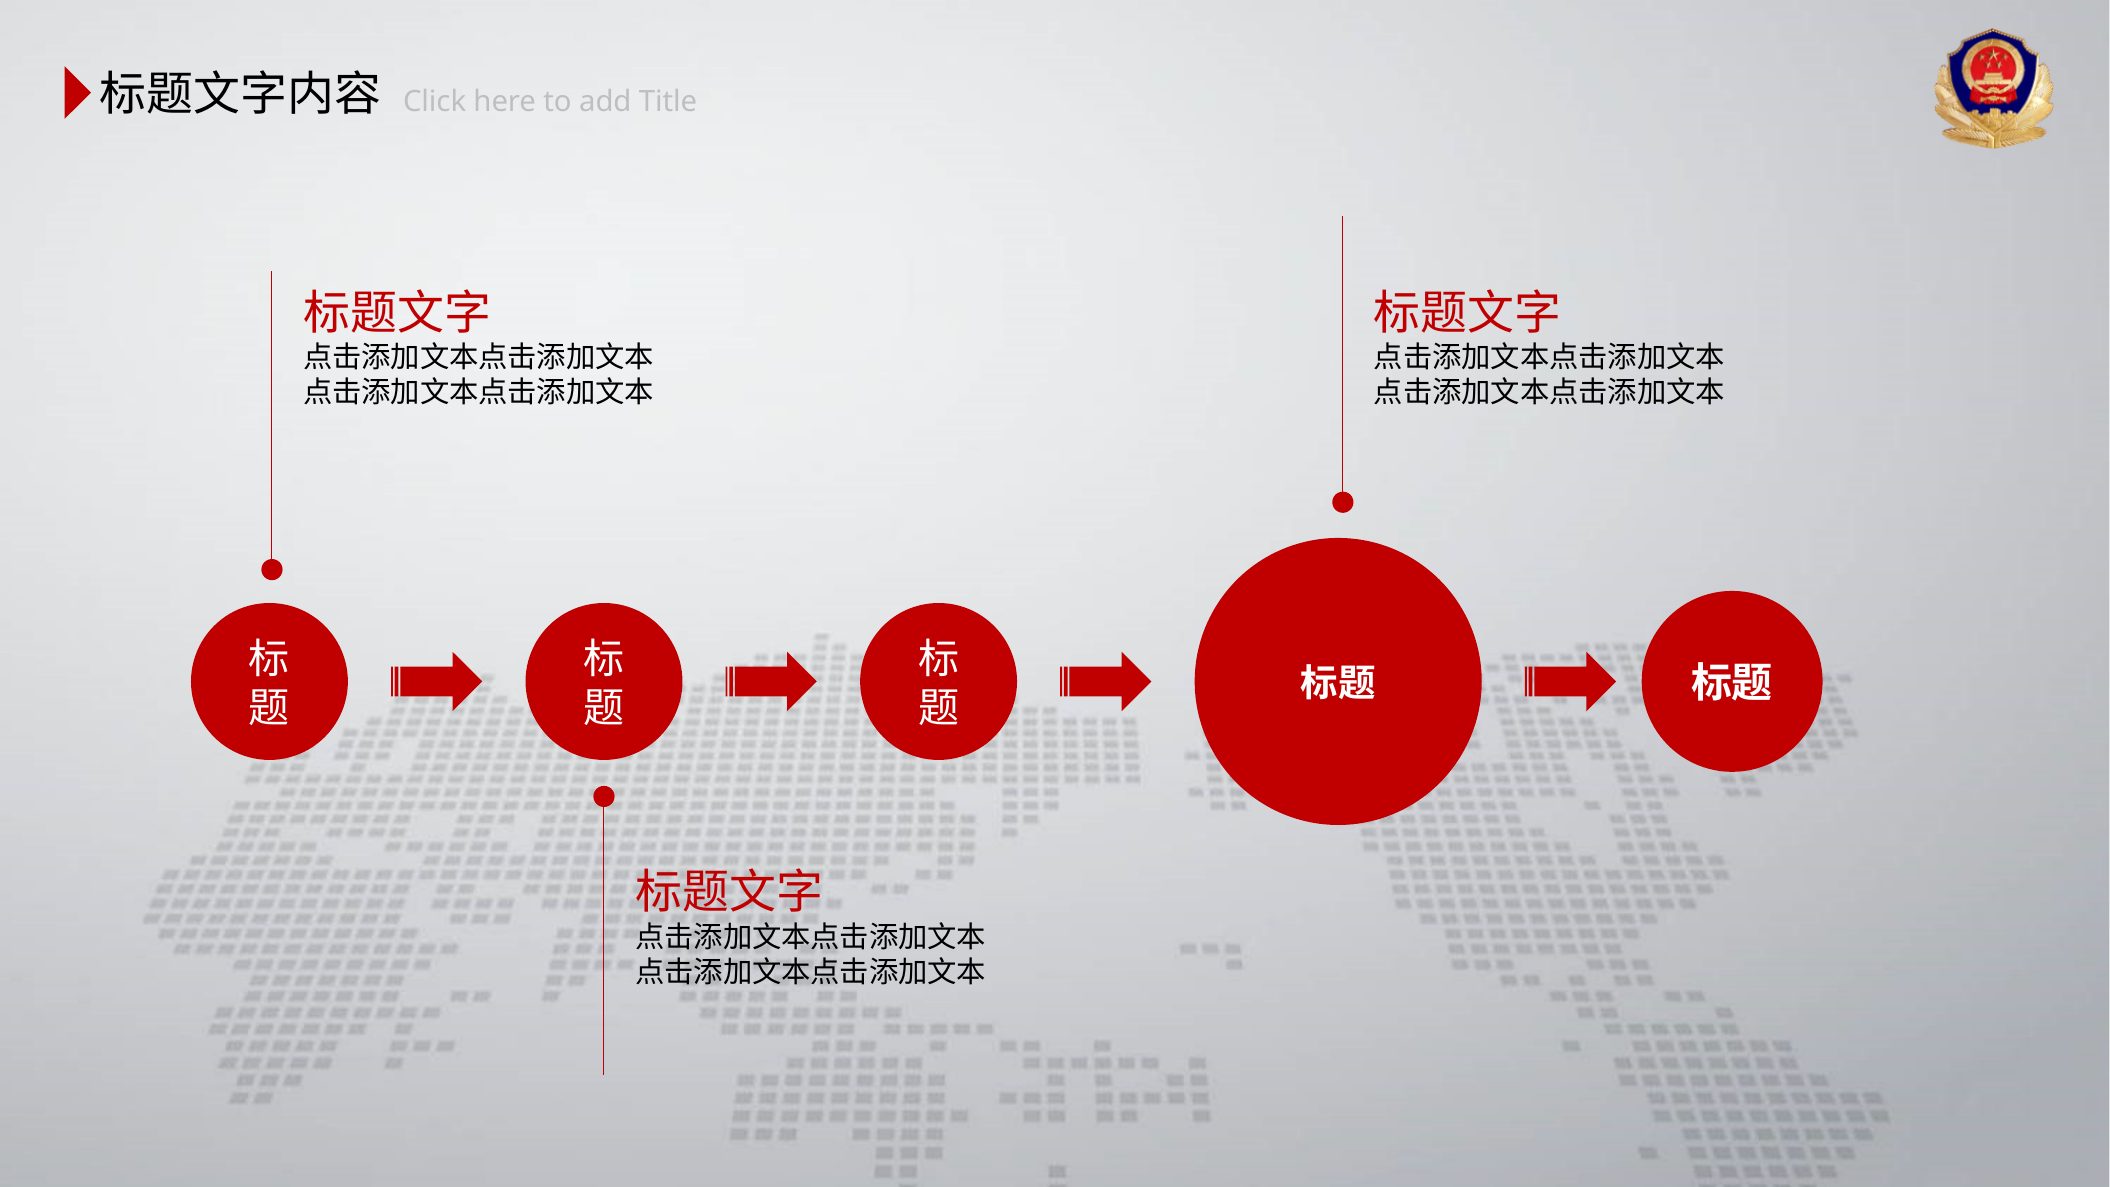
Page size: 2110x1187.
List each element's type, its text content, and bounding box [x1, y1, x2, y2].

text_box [593, 785, 1034, 1075]
text_box [725, 649, 819, 714]
text_box 标题 [1640, 589, 1824, 773]
text_box 标题 [524, 601, 684, 761]
text_box [390, 649, 484, 714]
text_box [1332, 215, 1772, 513]
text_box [261, 270, 701, 581]
text_box 标题 [189, 601, 349, 761]
text_box [1059, 649, 1153, 714]
picture [0, 0, 2110, 1187]
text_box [64, 55, 721, 128]
text_box 标题 [1193, 536, 1483, 827]
text_box [1524, 649, 1618, 714]
text_box 标题 [859, 601, 1019, 761]
